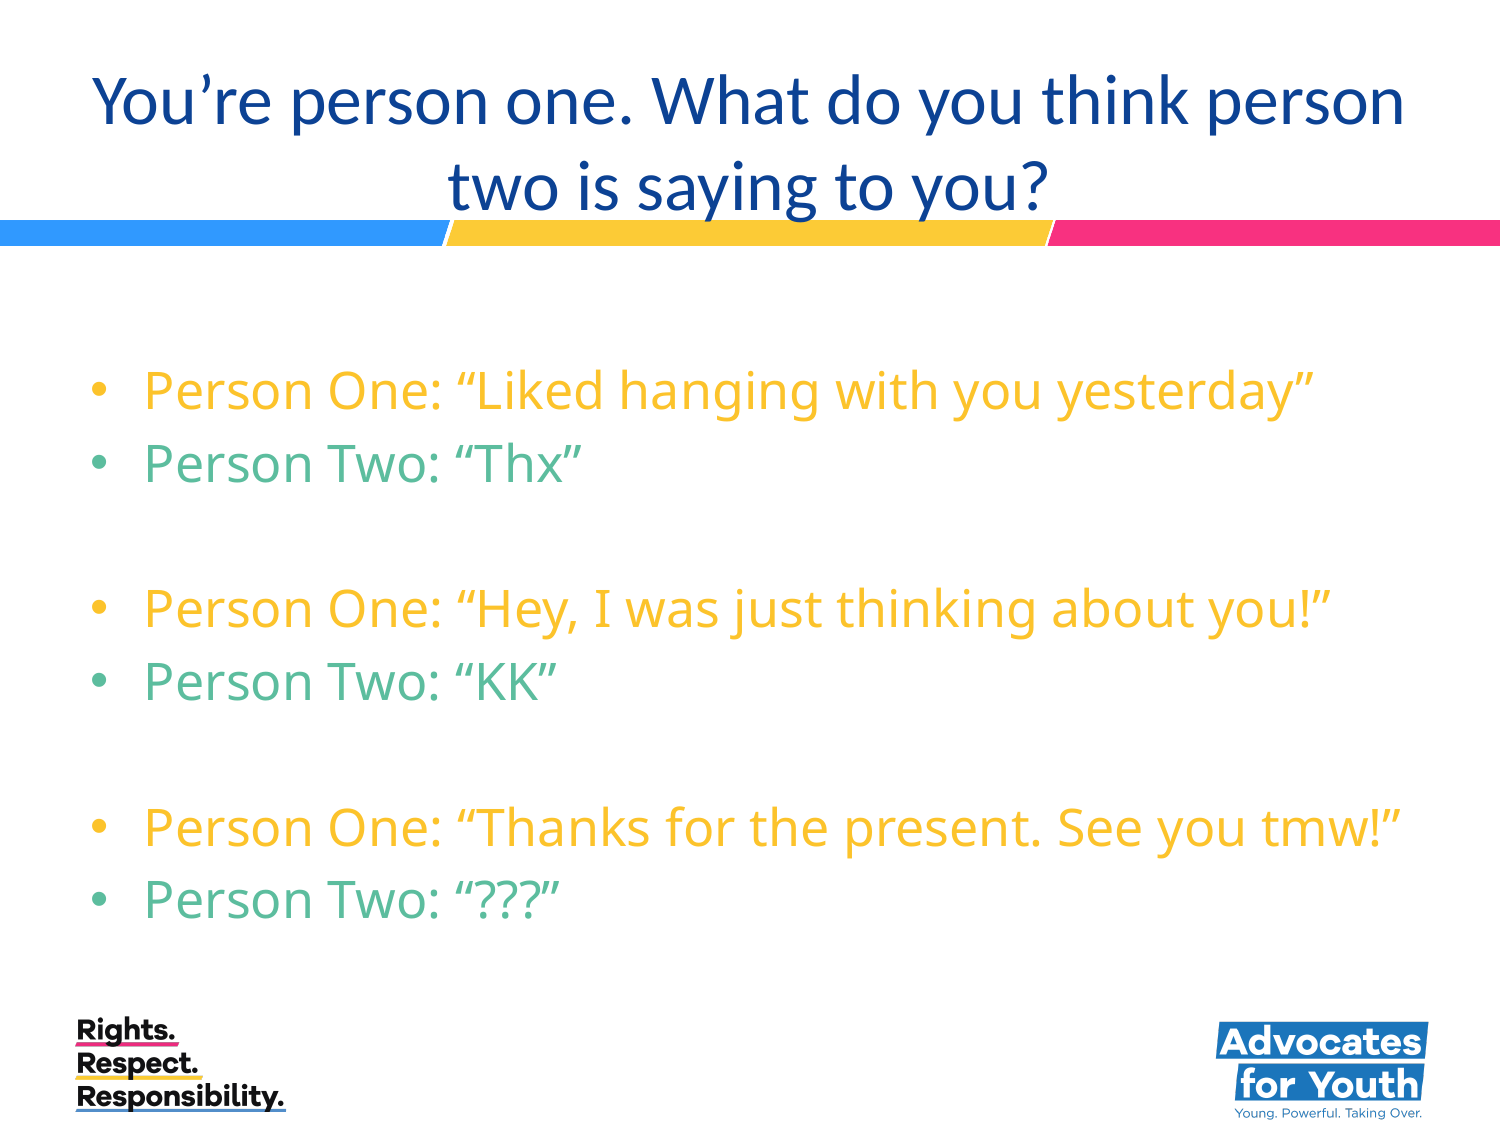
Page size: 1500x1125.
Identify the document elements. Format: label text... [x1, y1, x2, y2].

list Person One: “Liked hanging with you yesterday” Person Two: “Thx” Person One: “Hey, I was just thinking about you!” Person Two: “KK” Person One: “Thanks for the present. See you tmw!” Person Two: “???” [75, 262, 1425, 1005]
picture [0, 207, 1500, 258]
title You’re person one. What do you think person two is saying to you? [75, 45, 1425, 233]
